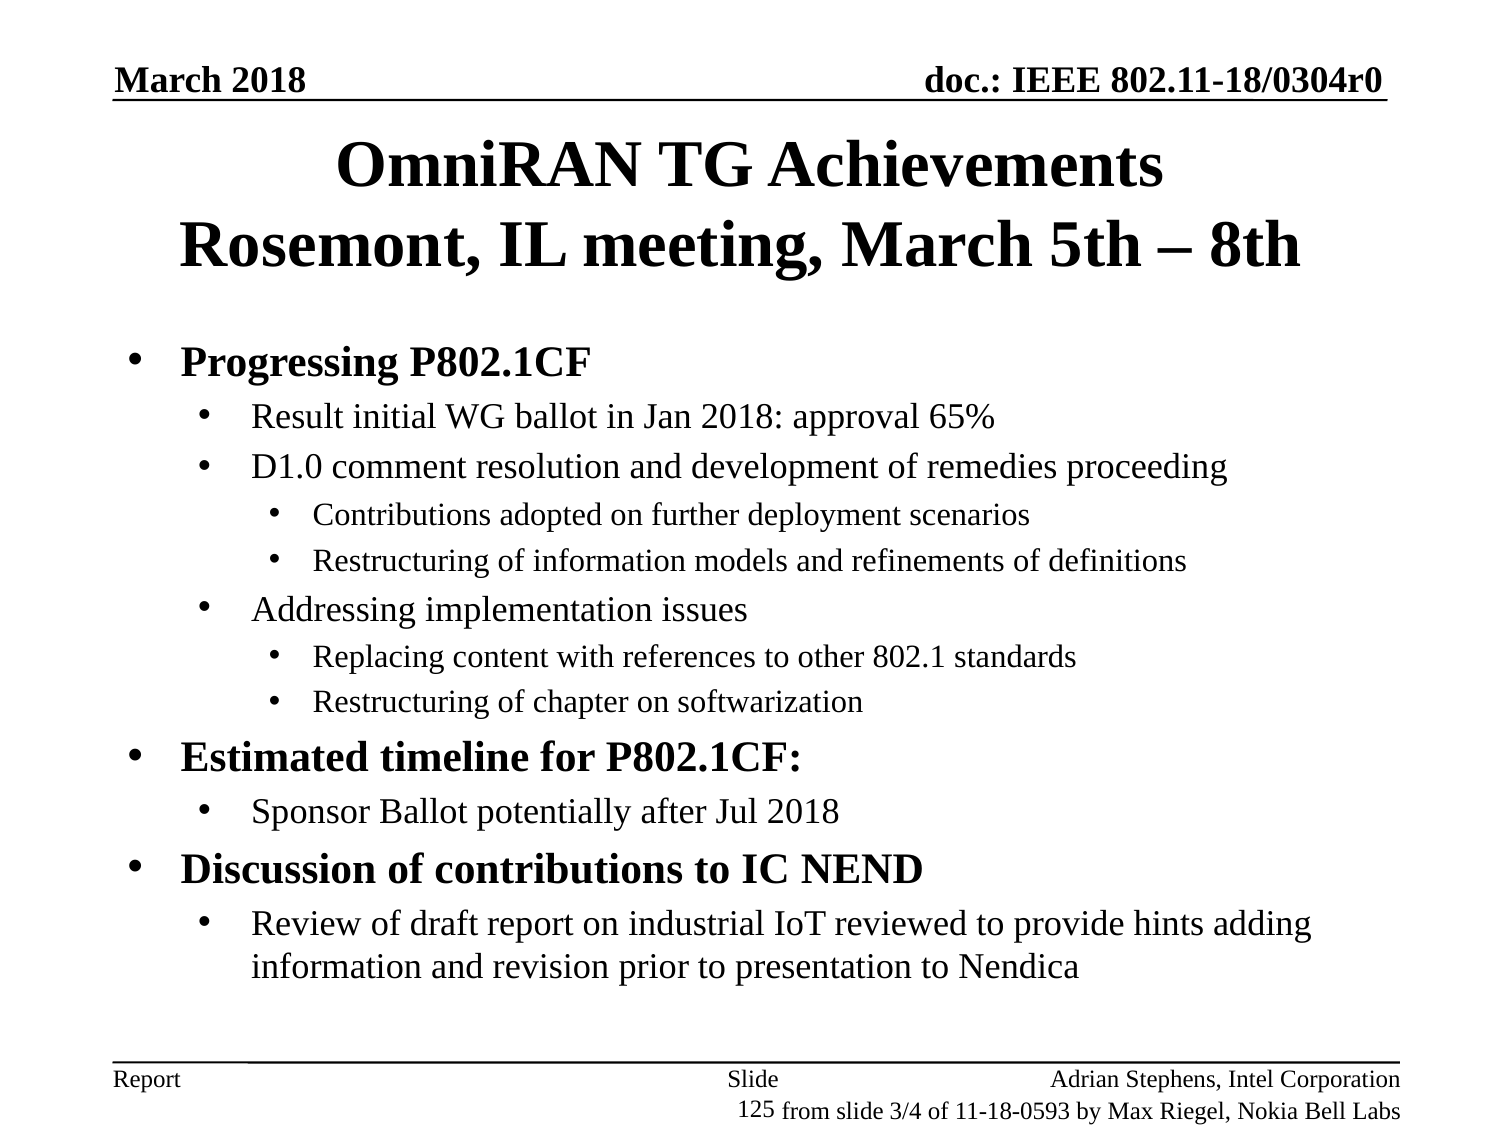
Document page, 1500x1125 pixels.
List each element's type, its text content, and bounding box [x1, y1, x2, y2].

slide_number Slide 125 [711, 1061, 801, 1093]
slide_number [114, 54, 374, 101]
list Progressing P802.1CF Result initial WG ballot in Jan 2018: approval 65% D1.0 comment resolution and development of remedies proceeding Contributions adopted on further deployment scenarios Restructuring of information models and refinements of definitions Addressing implementation issues Replacing content with references to other 802.1 standards Restructuring of chapter on softwarization Estimated timeline for P802.1CF: Sponsor Ballot potentially after Jul 2018 Discussion of contributions to IC NEND Review of draft report on industrial IoT reviewed to provide hints adding information and revision prior to presentation to Nendica [112, 324, 1388, 1000]
title OmniRAN TG Achievements Rosemont, IL meeting, March 5th – 8th [112, 112, 1388, 288]
text_box from slide 3/4 of 11-18-0593 by Max Riegel, Nokia Bell Labs [343, 1087, 1417, 1125]
footer Adrian Stephens, Intel Corporation [878, 1061, 1402, 1087]
